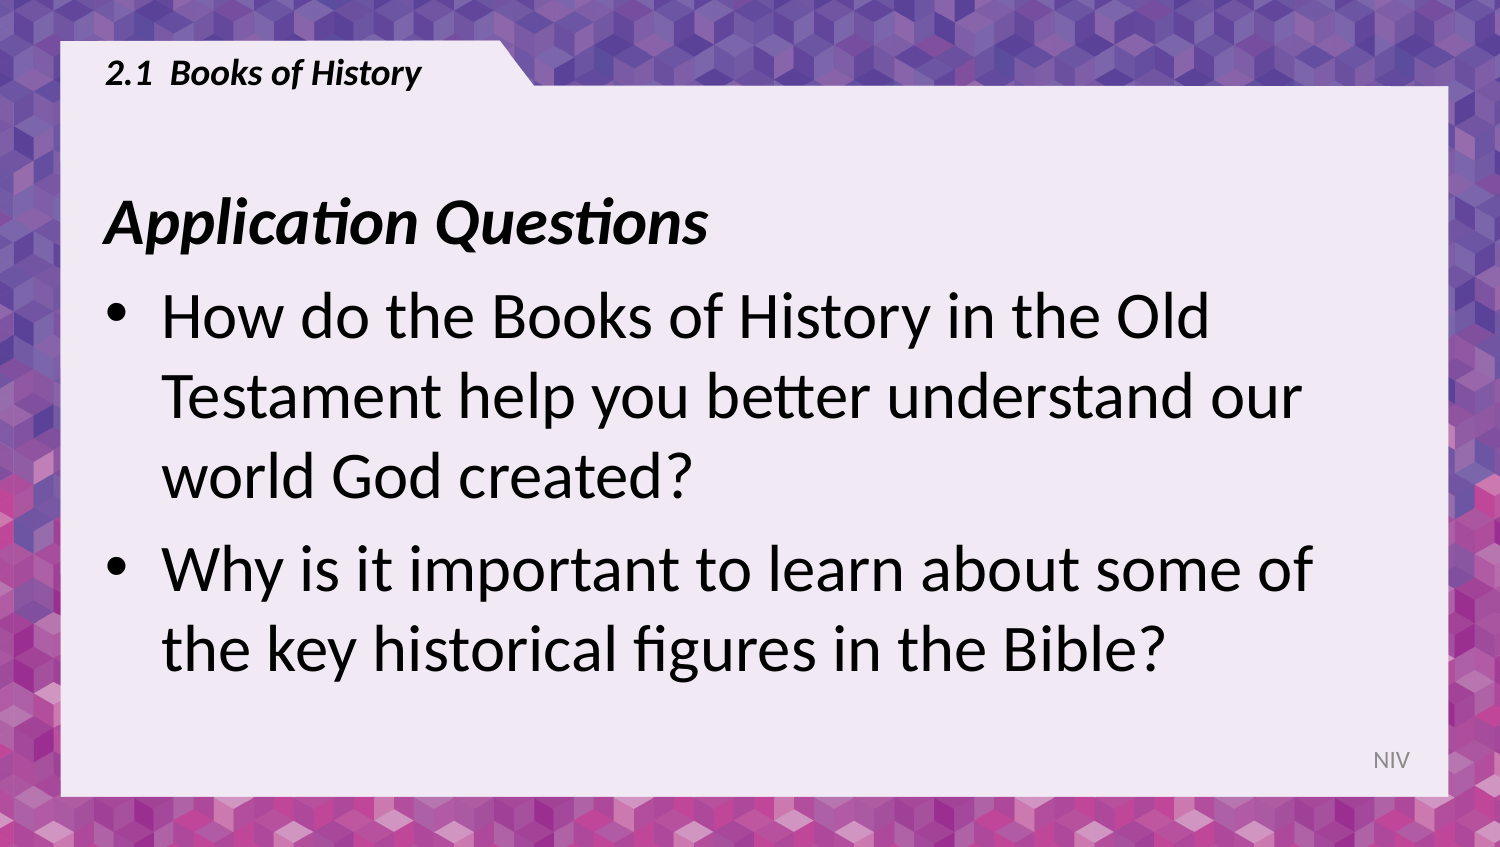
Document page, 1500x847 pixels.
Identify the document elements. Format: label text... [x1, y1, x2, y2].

list Application Questions How do the Books of History in the Old Testament help you better understand our world God created? Why is it important to learn about some of the key historical figures in the Bible? [89, 141, 1403, 722]
picture [0, 0, 1500, 847]
footer NIV [950, 736, 1425, 782]
title 2.1 Books of History [89, 33, 1420, 108]
